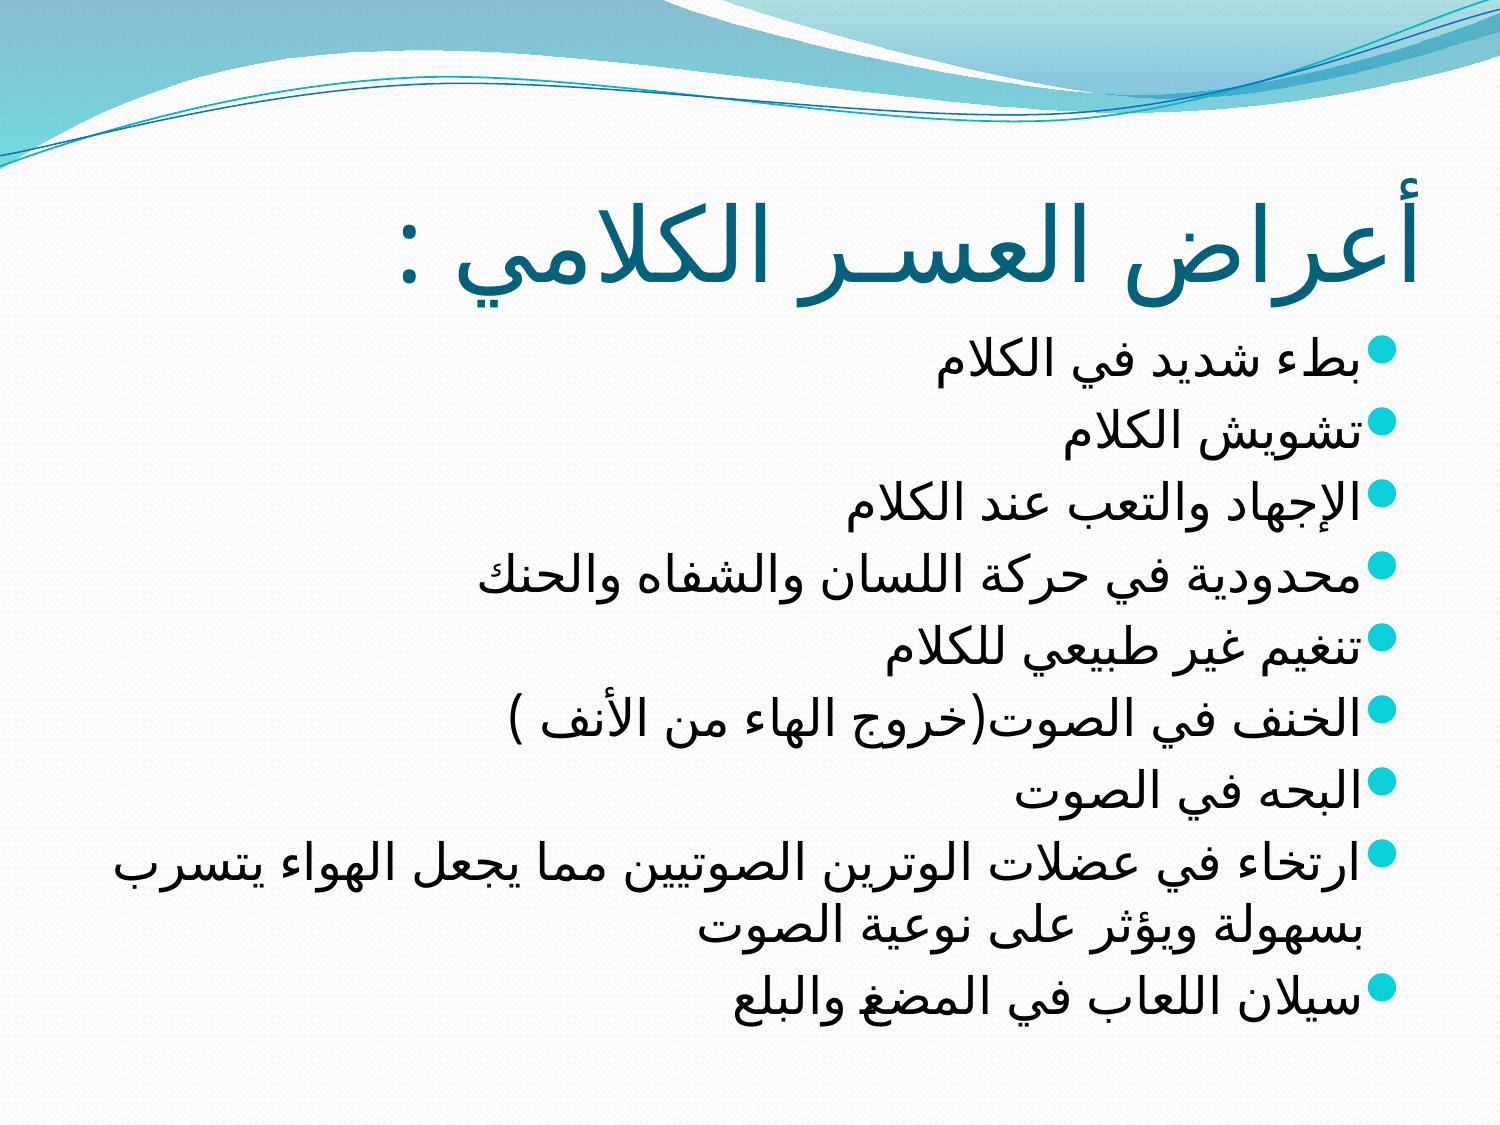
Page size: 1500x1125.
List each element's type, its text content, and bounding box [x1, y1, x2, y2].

list بطء شديد في الكلام تشويش الكلام الإجهاد والتعب عند الكلام محدودية في حركة اللسان والشفاه والحنك تنغيم غير طبيعي للكلام الخنف في الصوت(خروج الهاء من الأنف ) البحه في الصوت ارتخاء في عضلات الوترين الصوتيين مما يجعل الهواء يتسرب بسهولة ويؤثر على نوعية الصوت سيلان اللعاب في المضغ والبلع [75, 317, 1425, 1038]
title أعراض العسـر الكلامي : [75, 115, 1425, 303]
